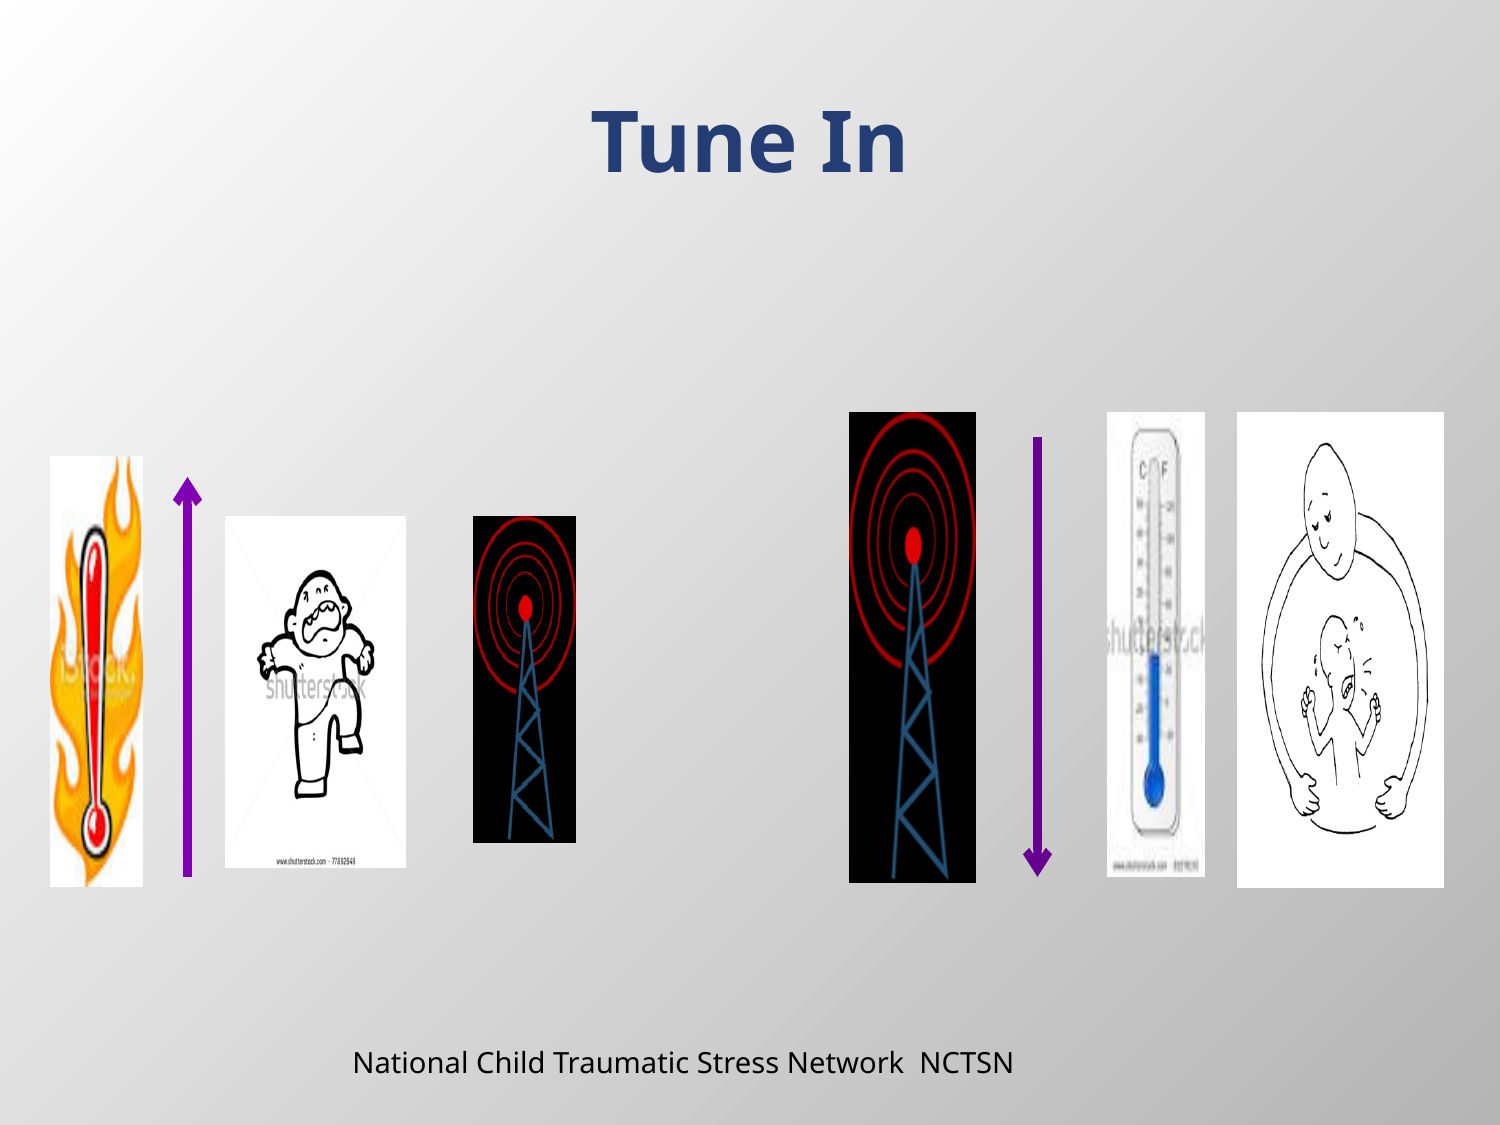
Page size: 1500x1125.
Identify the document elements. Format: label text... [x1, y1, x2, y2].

picture [473, 515, 576, 844]
picture [849, 412, 977, 884]
picture [224, 515, 406, 869]
title Tune In [75, 45, 1425, 233]
text_box National Child Traumatic Stress Network NCTSN [337, 1037, 1163, 1088]
picture [1107, 412, 1205, 878]
picture [1237, 412, 1444, 888]
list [49, 456, 143, 887]
